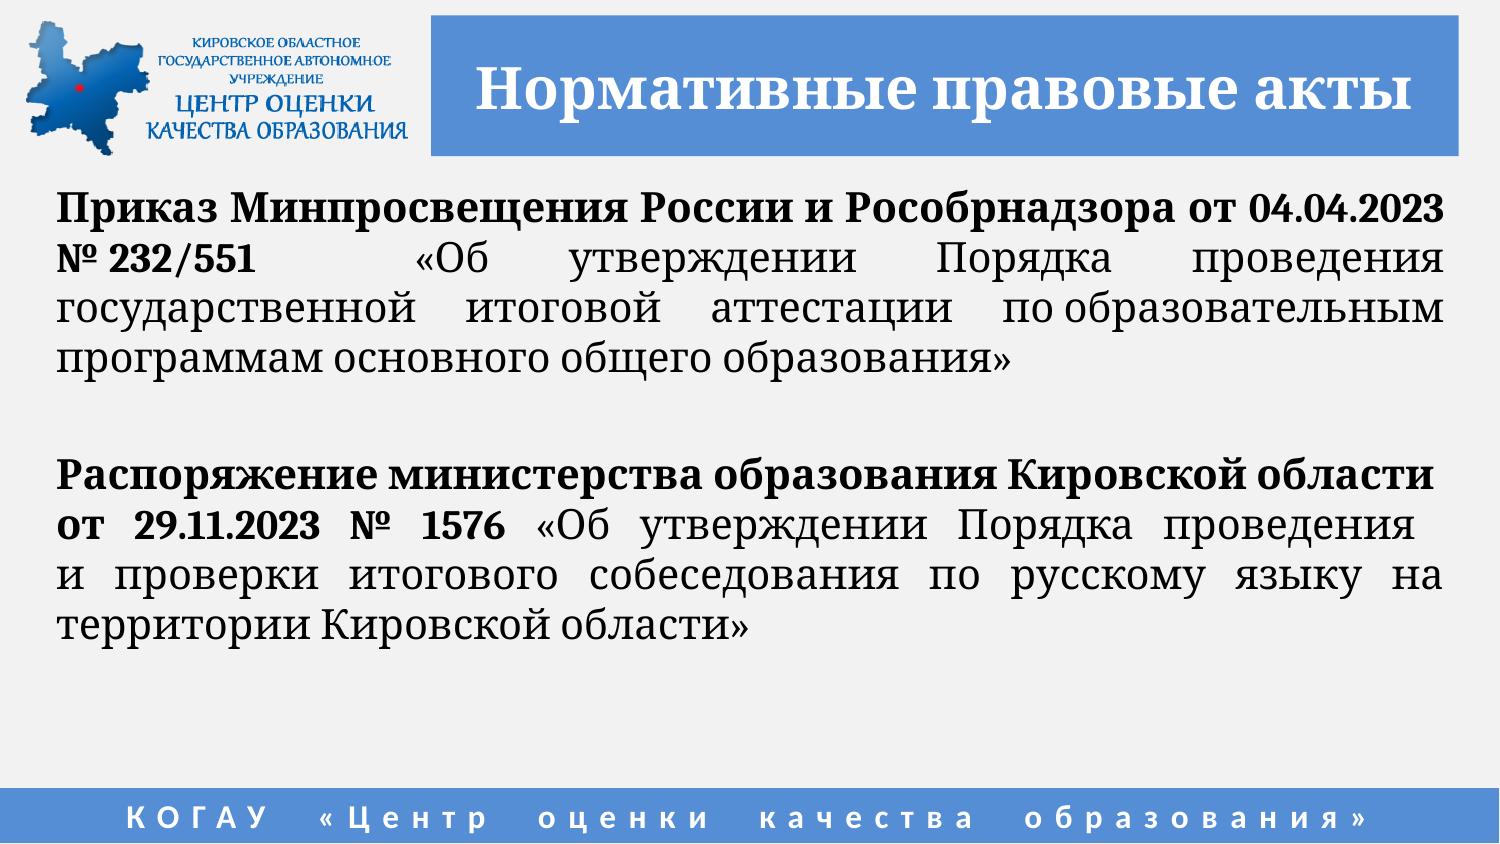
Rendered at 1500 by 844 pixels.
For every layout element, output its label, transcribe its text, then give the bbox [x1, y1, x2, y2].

list Приказ Минпросвещения России и Рособрнадзора от 04.04.2023 № 232/551 «Об утверждении Порядка проведения государственной итоговой аттестации по образовательным программам основного общего образования» Распоряжение министерства образования Кировской области от 29.11.2023 № 1576 «Об утверждении Порядка проведения и проверки итогового собеседования по русскому языку на территории Кировской области» [41, 173, 1459, 794]
title Нормативные правовые акты [431, 15, 1459, 157]
picture [26, 21, 408, 156]
